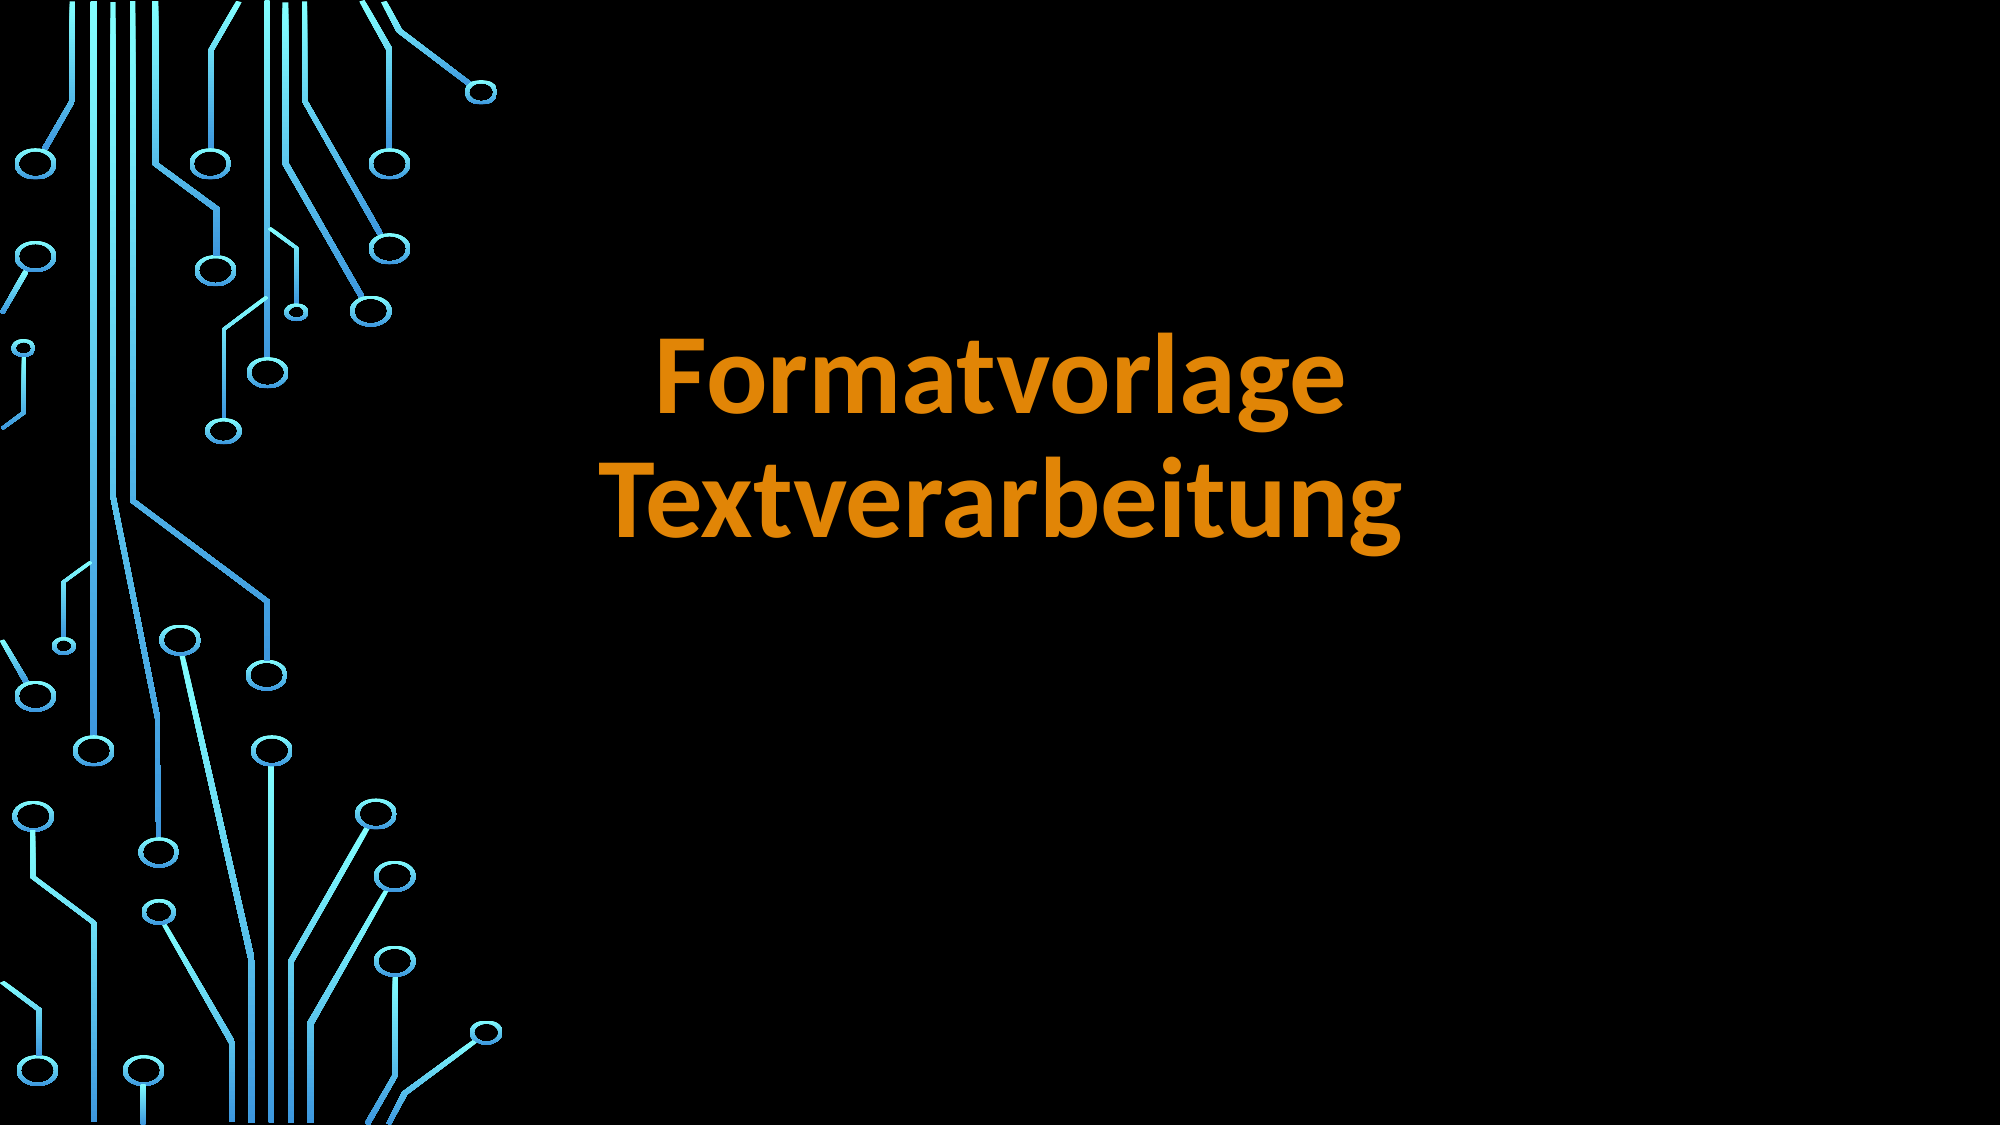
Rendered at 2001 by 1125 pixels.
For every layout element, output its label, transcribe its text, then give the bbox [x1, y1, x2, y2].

title Formatvorlage Textverarbeitung [280, 178, 1723, 571]
